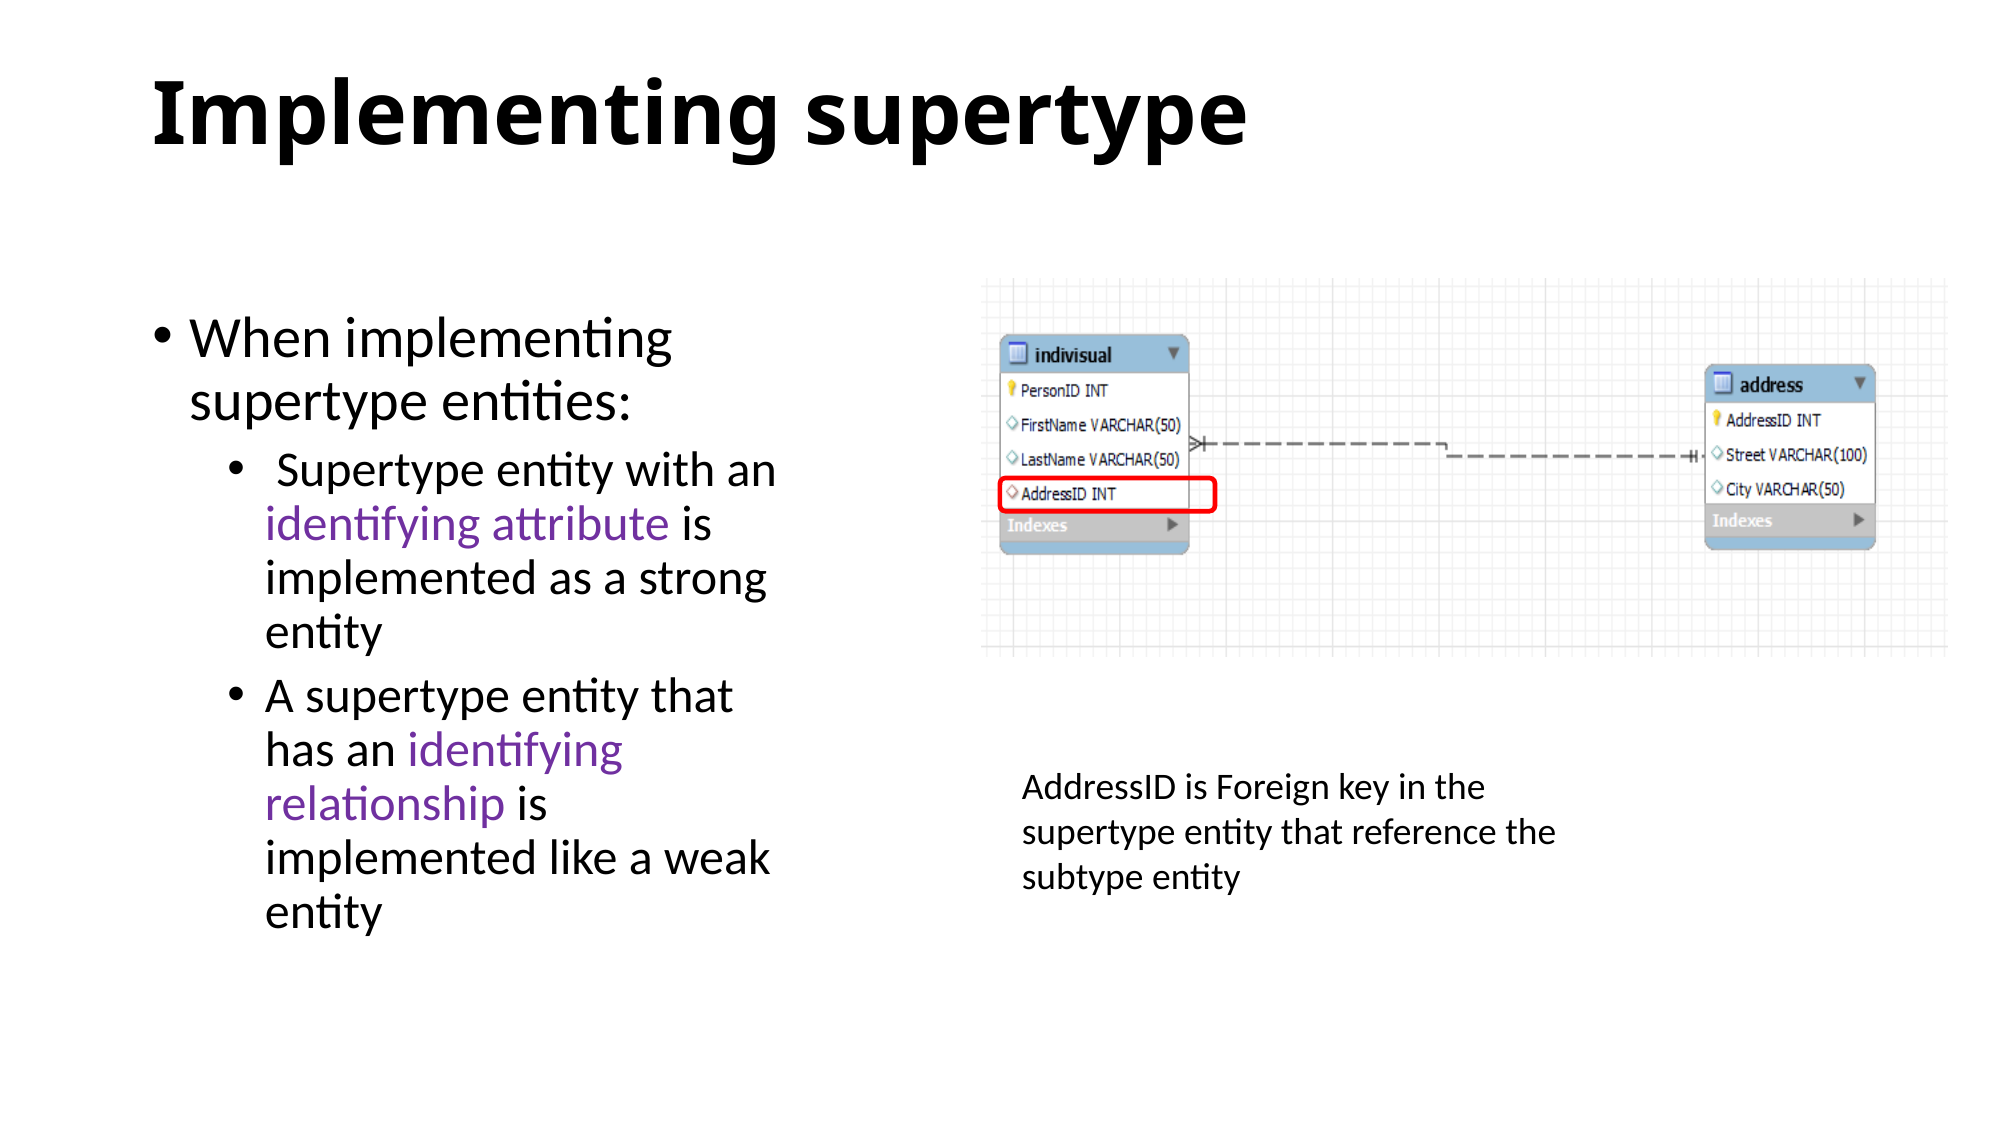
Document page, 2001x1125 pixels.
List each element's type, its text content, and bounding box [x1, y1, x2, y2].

text_box AddressID is Foreign key in the supertype entity that reference the subtype entity [1007, 754, 1630, 950]
picture [981, 278, 1948, 657]
list When implementing supertype entities: Supertype entity with an identifying attribute is implemented as a strong entity A supertype entity that has an identifying relationship is implemented like a weak entity [137, 299, 807, 1014]
title Implementing supertype [137, 59, 1863, 278]
